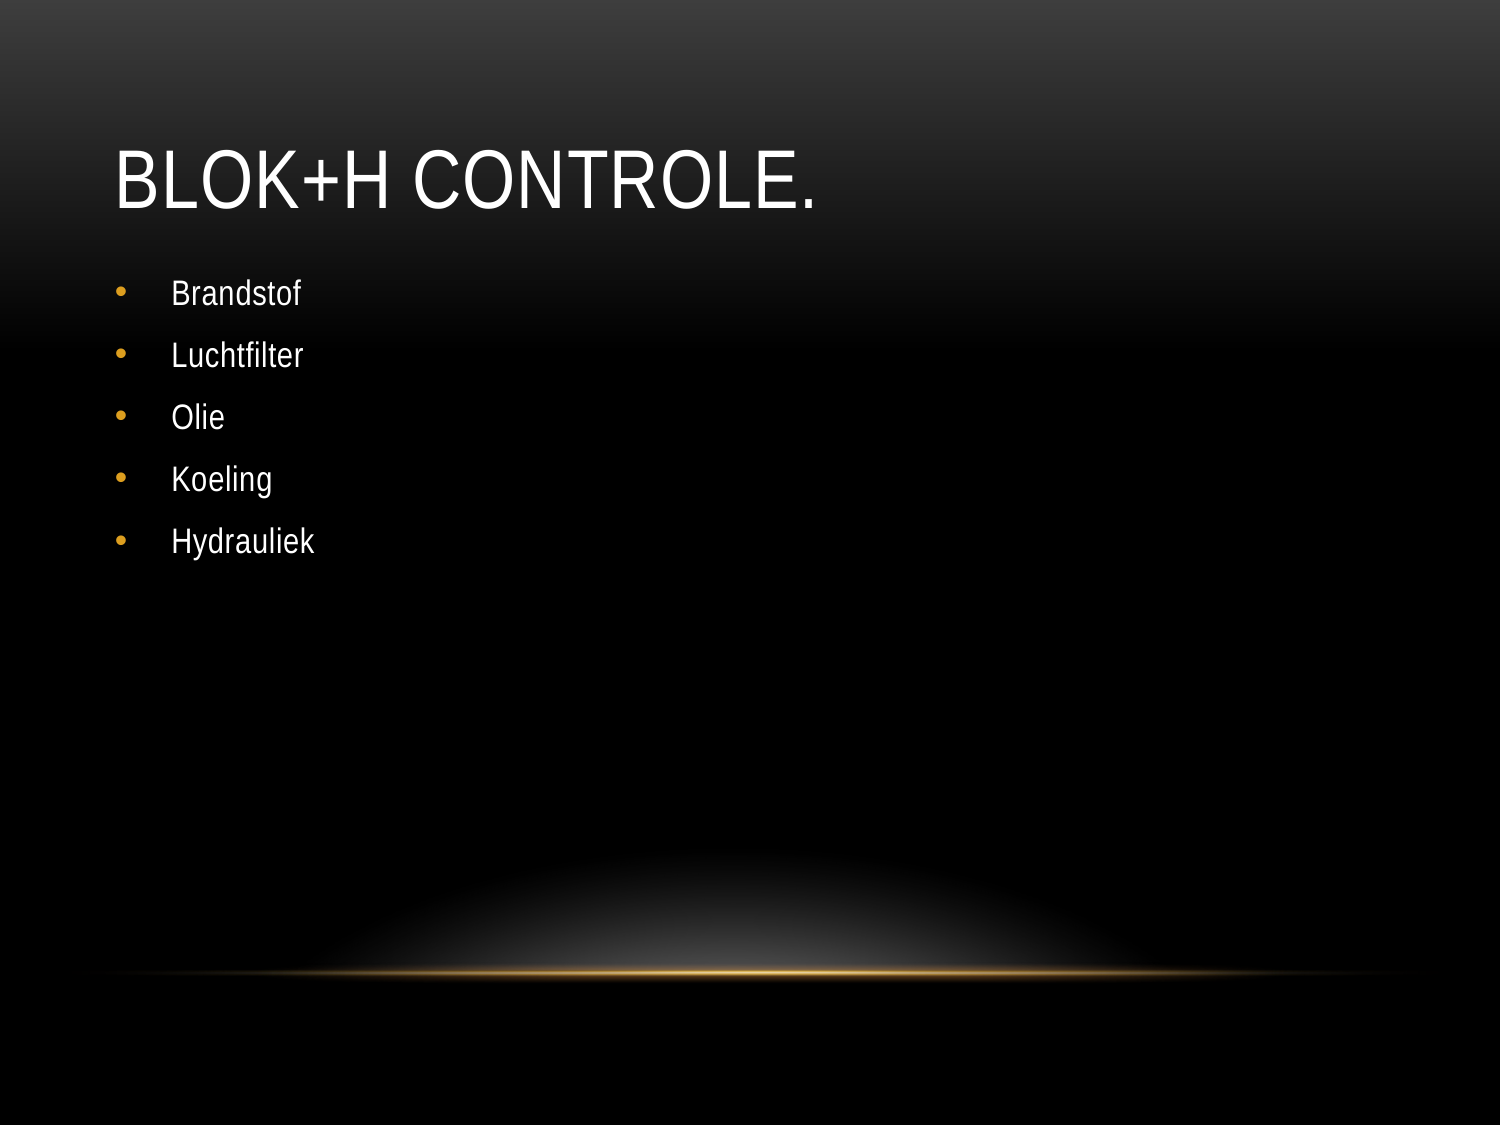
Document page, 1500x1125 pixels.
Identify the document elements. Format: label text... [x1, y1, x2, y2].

picture [0, 0, 1500, 1125]
title blok+h controle. [99, 45, 1400, 233]
list Brandstof Luchtfilter Olie Koeling Hydrauliek [99, 262, 1400, 938]
